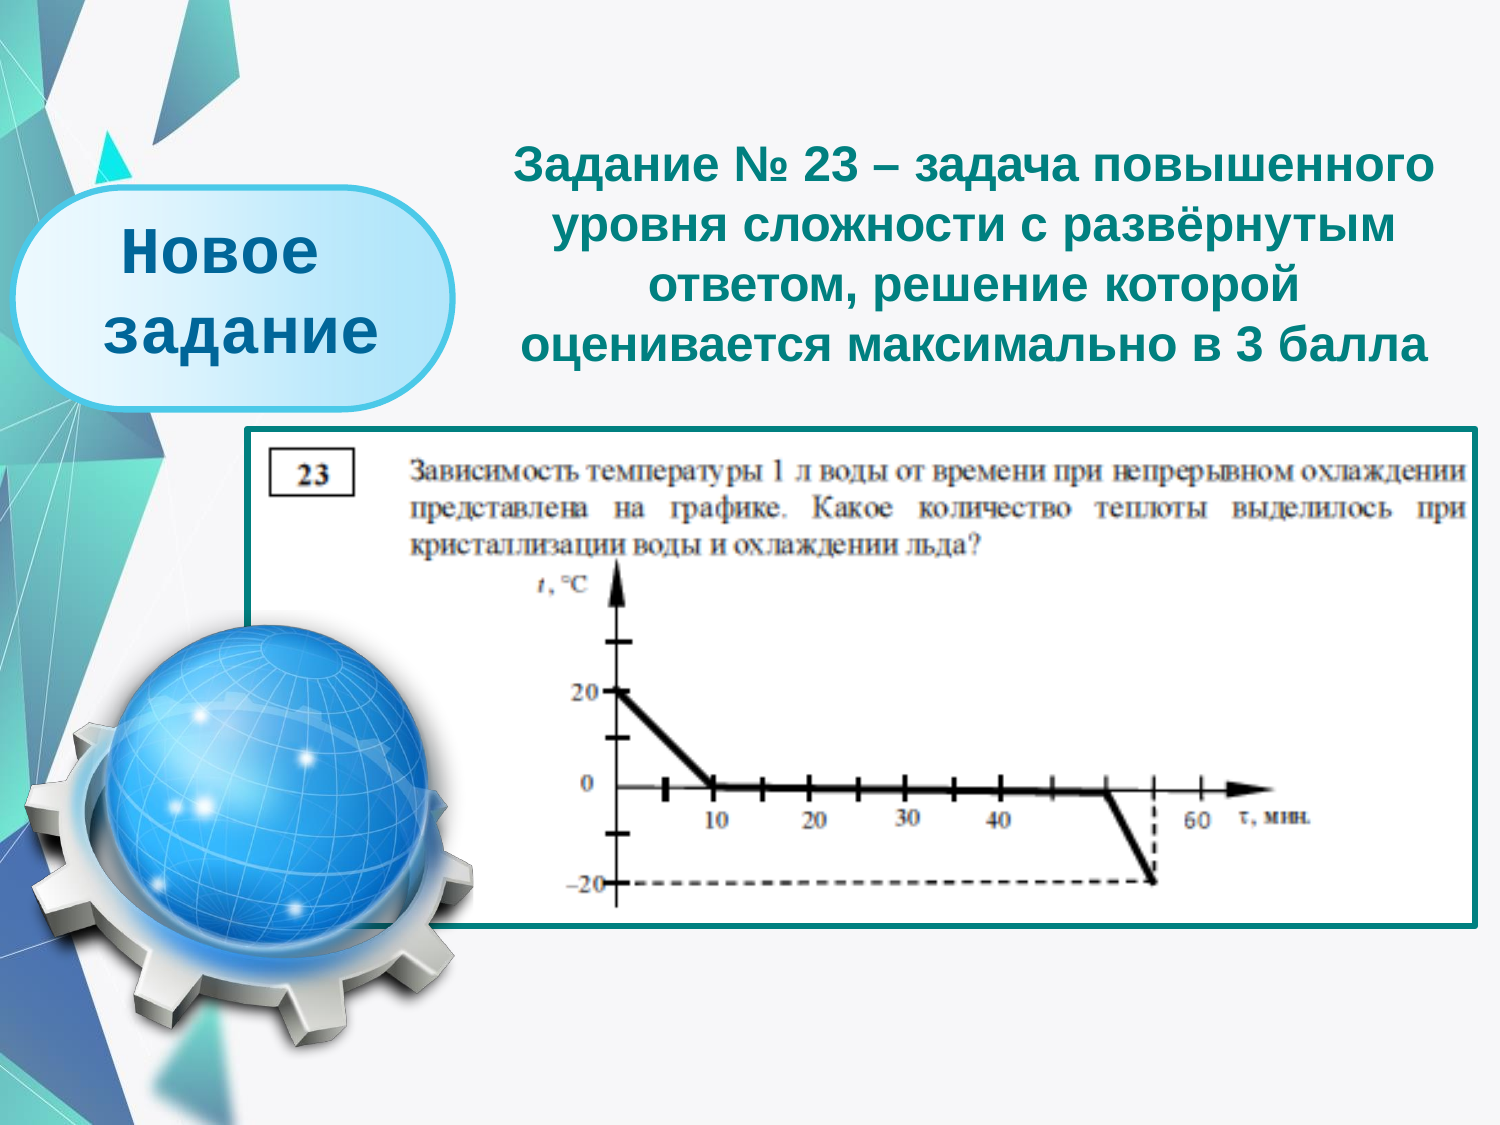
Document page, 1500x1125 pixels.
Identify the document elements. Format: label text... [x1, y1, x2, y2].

text_box [247, 428, 1476, 927]
text_box [12, 187, 112, 288]
text_box [12, 309, 114, 410]
text_box [351, 310, 453, 410]
text_box [24, 610, 474, 1060]
text_box [353, 187, 453, 287]
picture [0, 0, 1500, 1125]
text_box Задание № 23 – задача повышенного уровня сложности с развёрнутым ответом, решение которой оценивается максимально в 3 балла [506, 128, 1440, 371]
text_box Новое задание [98, 204, 384, 367]
text_box [12, 187, 453, 410]
